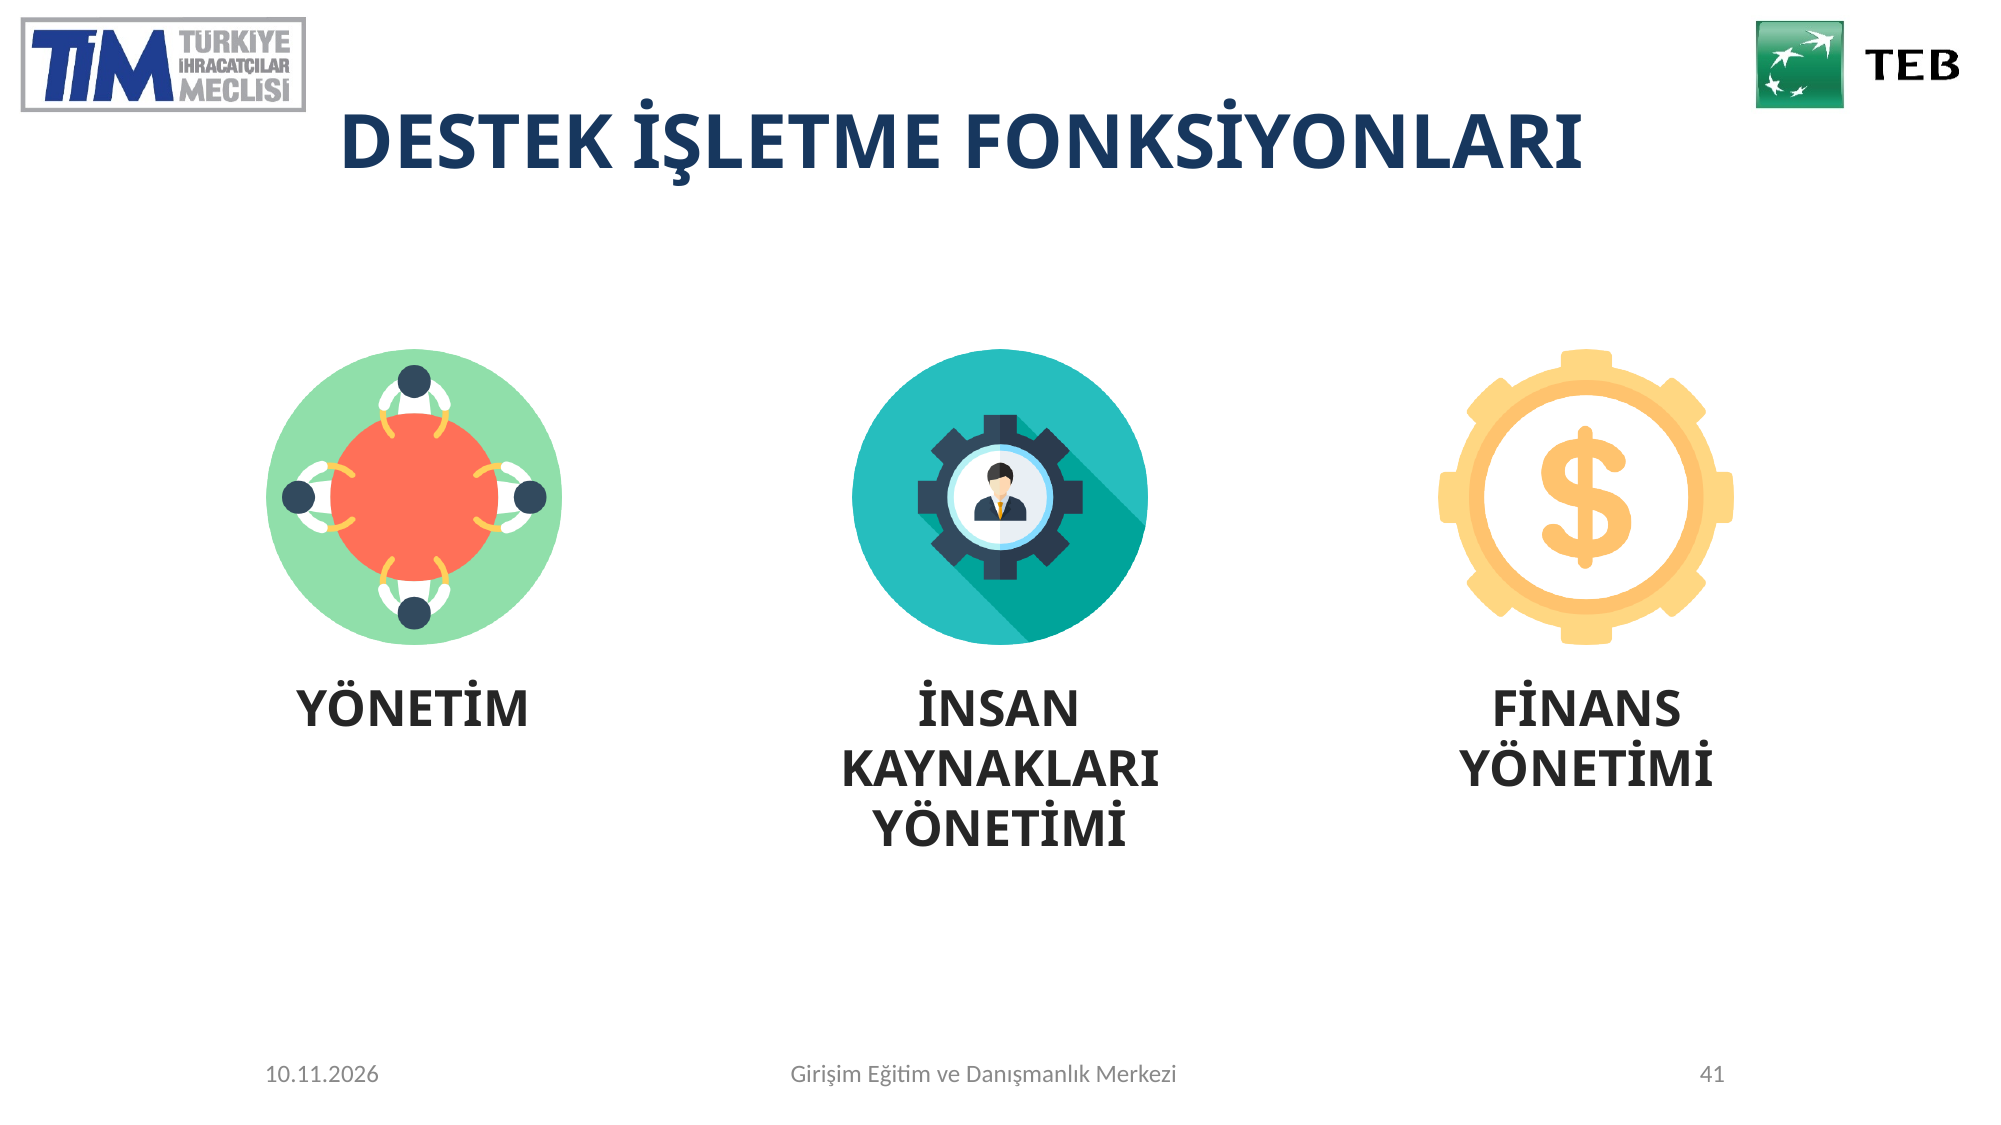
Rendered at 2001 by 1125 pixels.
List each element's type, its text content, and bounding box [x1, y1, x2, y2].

picture [1437, 349, 1734, 646]
picture [266, 349, 563, 646]
title DESTEK İŞLETME FONKSİYONLARI [275, 45, 1648, 233]
picture [19, 15, 308, 114]
picture [852, 349, 1148, 646]
slide_number 41 [1314, 1042, 1741, 1103]
text_box FİNANS YÖNETİMİ [1346, 668, 1827, 804]
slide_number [249, 1042, 654, 1103]
text_box İNSAN KAYNAKLARI YÖNETİMİ [759, 668, 1241, 864]
picture [1751, 15, 1967, 114]
footer Girişim Eğitim ve Danışmanlık Merkezi [700, 1042, 1268, 1103]
text_box YÖNETİM [173, 668, 654, 744]
